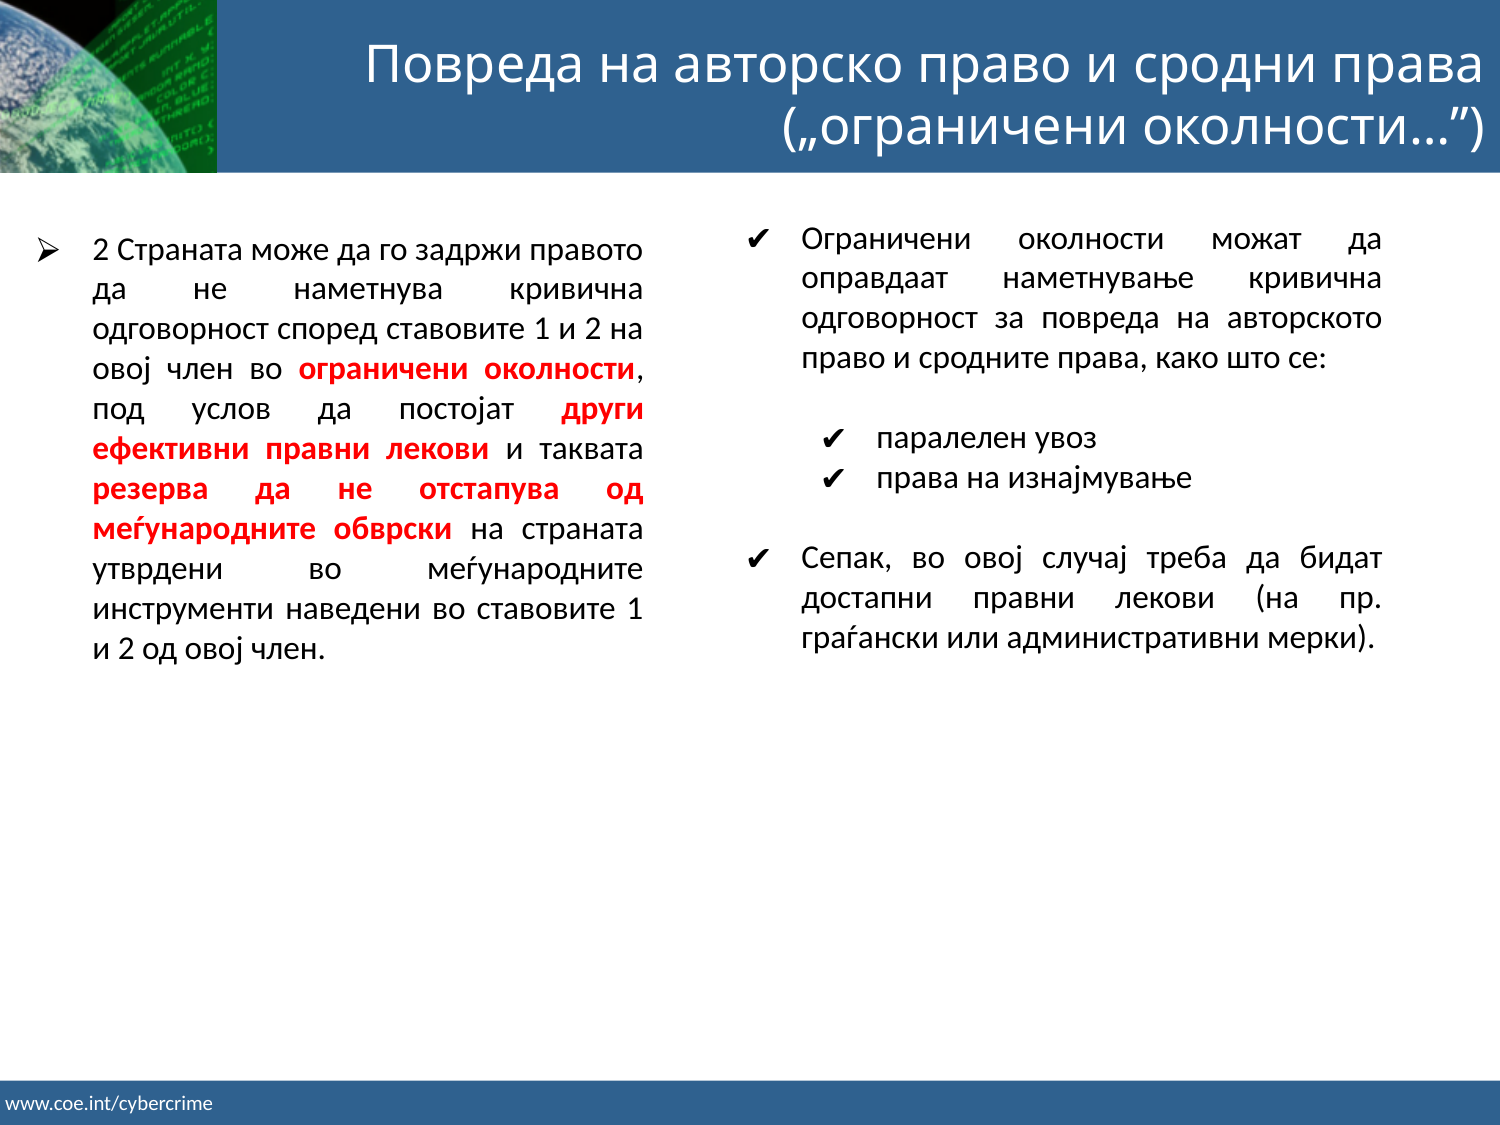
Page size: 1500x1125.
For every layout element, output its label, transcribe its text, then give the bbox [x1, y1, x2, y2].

text_box Повреда на авторско право и сродни права („ограничени околности…”) [247, 22, 1500, 163]
picture [0, 0, 217, 173]
text_box Ограничени околности можат да оправдаат наметнување кривична одговорност за повреда на авторското право и сродните права, како што се: паралелен увоз права на изнајмување Сепак, во овој случај треба да бидат достапни правни лекови (на пр. граѓански или административни мерки). [730, 208, 1399, 663]
text_box 2 Страната може да го задржи правото да не наметнува кривична одговорност според ставовите 1 и 2 на овој член во ограничени околности, под услов да постојат други ефективни правни лекови и таквата резерва да не отстапува од меѓународните обврски на страната утврдени во меѓународните инструменти наведени во ставовите 1 и 2 од овој член. [21, 219, 660, 674]
